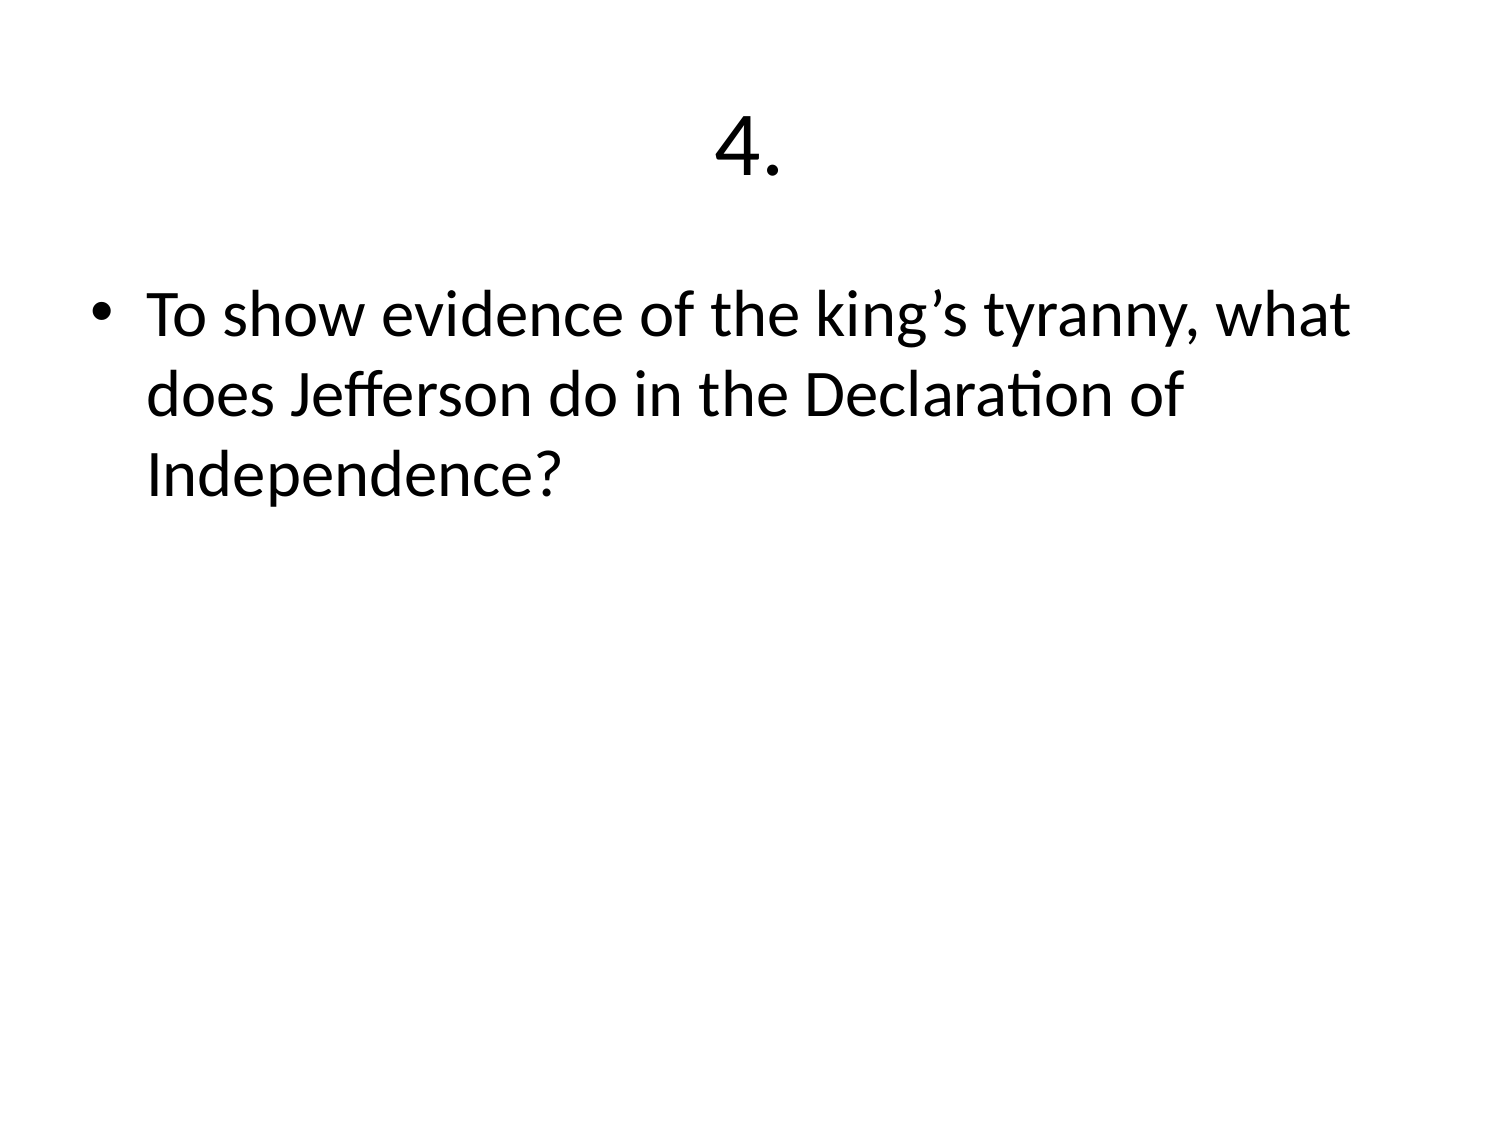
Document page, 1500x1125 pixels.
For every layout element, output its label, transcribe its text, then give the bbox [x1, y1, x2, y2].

title 4. [75, 45, 1425, 233]
list To show evidence of the king’s tyranny, what does Jefferson do in the Declaration of Independence? [75, 262, 1425, 1005]
